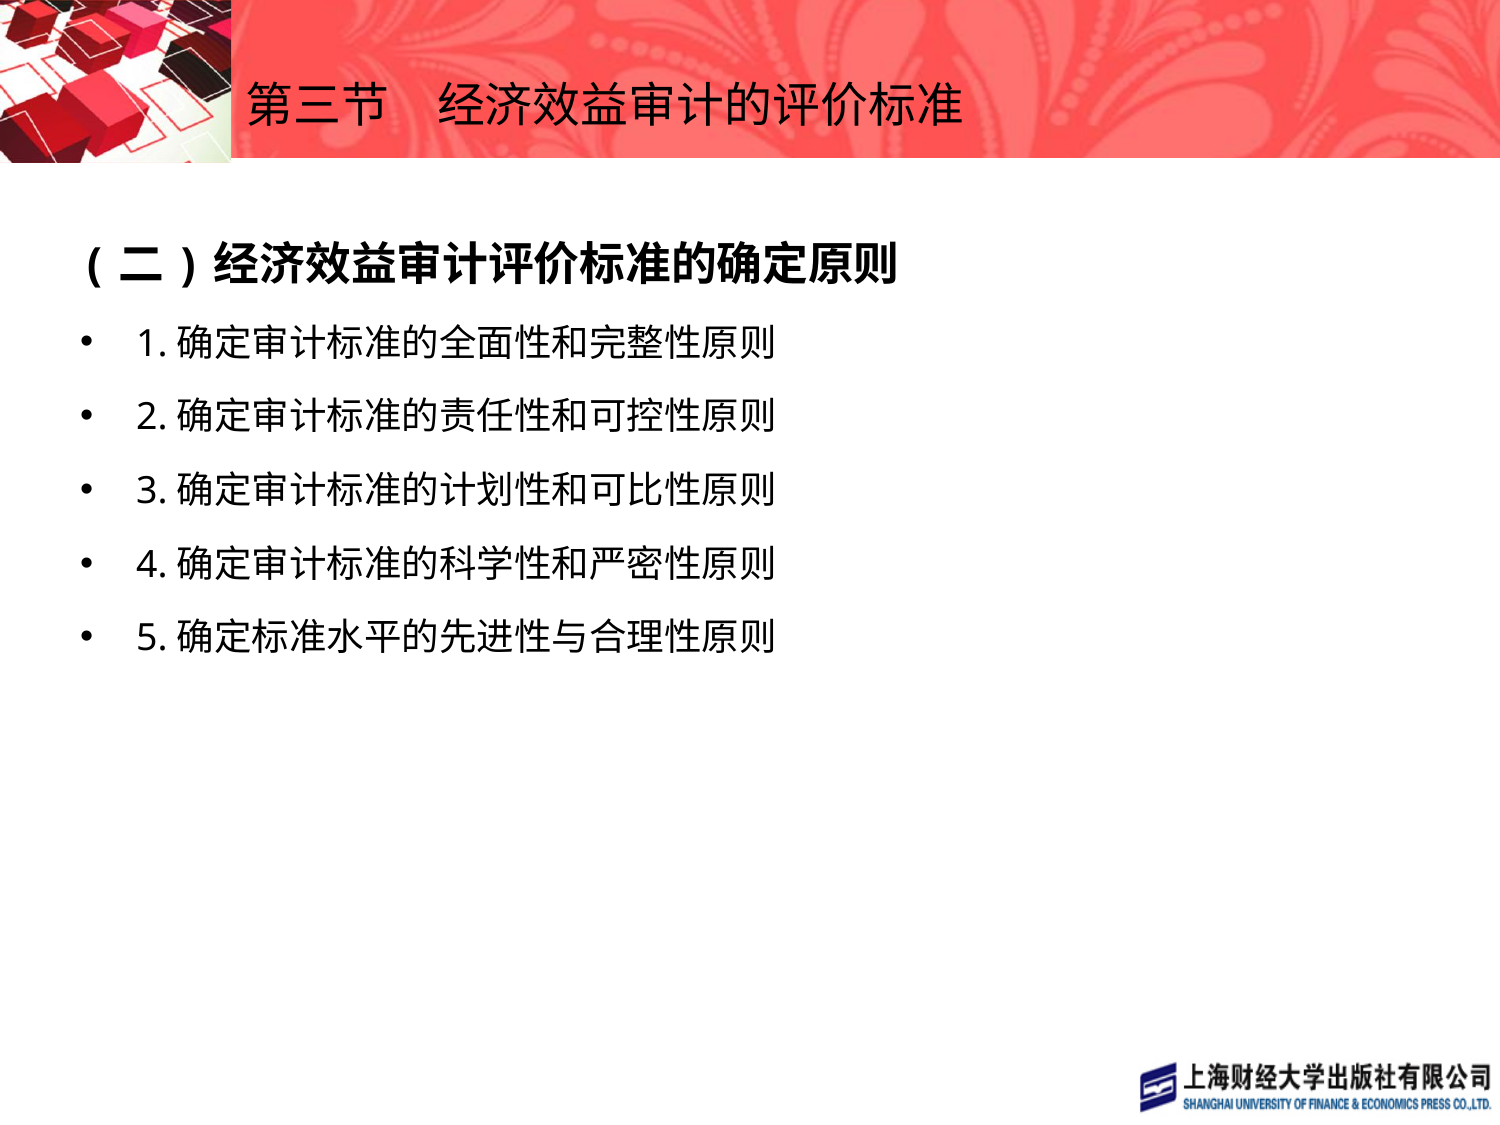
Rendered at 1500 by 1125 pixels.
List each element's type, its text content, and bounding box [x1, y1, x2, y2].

title 第三节 经济效益审计的评价标准 [230, 45, 1461, 161]
list (二)经济效益审计评价标准的确定原则 1.确定审计标准的全面性和完整性原则 2.确定审计标准的责任性和可控性原则 3.确定审计标准的计划性和可比性原则 4.确定审计标准的科学性和严密性原则 5.确定标准水平的先进性与合理性原则 [64, 208, 1425, 1047]
picture [1139, 1058, 1495, 1118]
